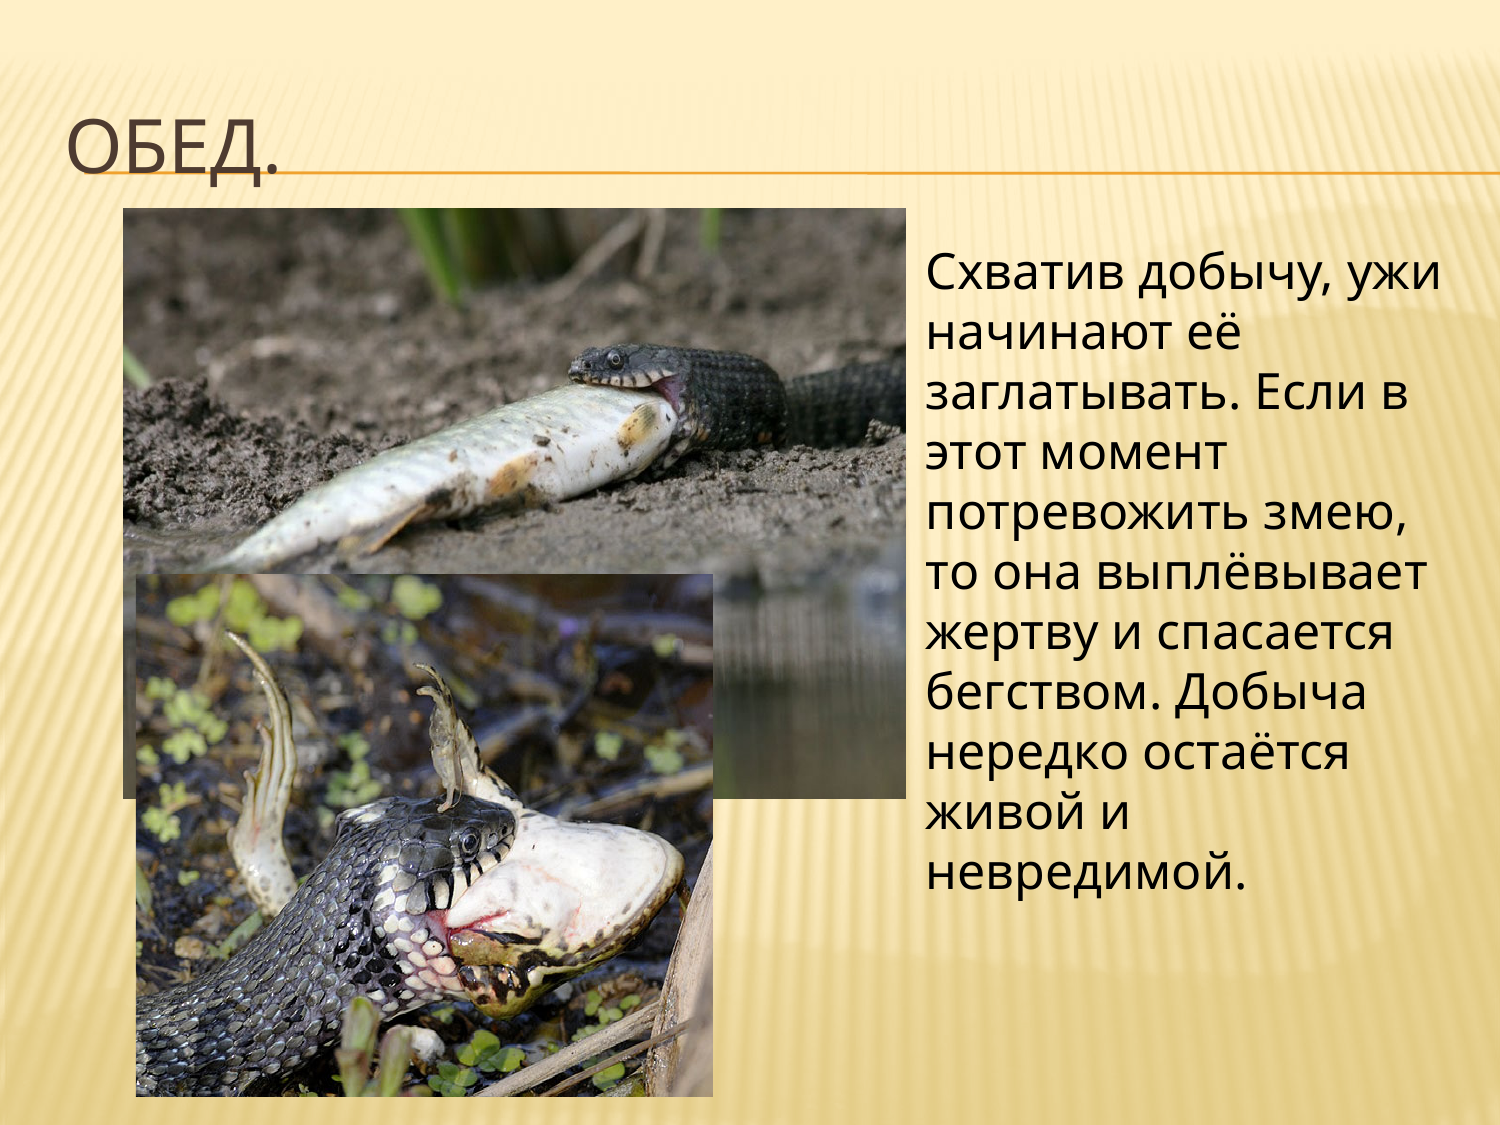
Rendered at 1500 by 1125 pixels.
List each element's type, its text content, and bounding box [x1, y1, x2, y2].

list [135, 573, 714, 1097]
text_box Схватив добычу, ужи начинают её заглатывать. Если в этот момент потревожить змею, то она выплёвывает жертву и спасается бегством. Добыча нередко остаётся живой и невредимой. [910, 231, 1478, 907]
title Обед. [49, 75, 1475, 213]
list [123, 207, 906, 799]
